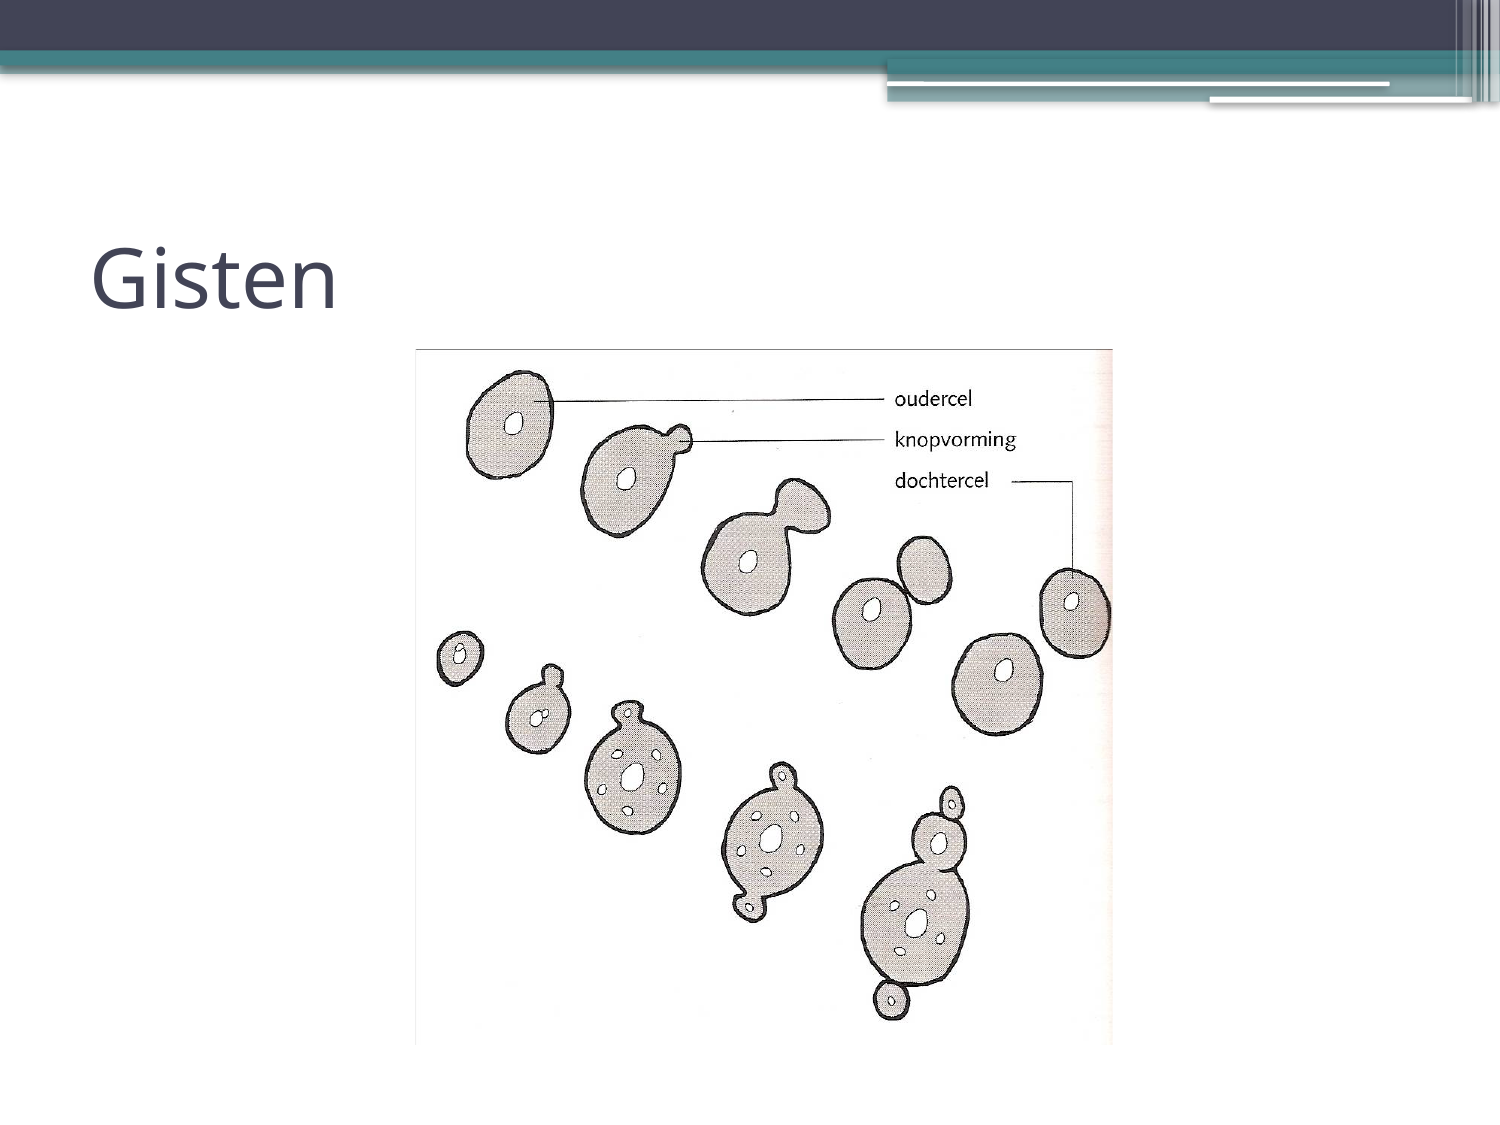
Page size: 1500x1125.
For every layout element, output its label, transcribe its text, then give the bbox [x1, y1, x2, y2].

picture [415, 349, 1113, 1045]
title Gisten [75, 187, 1425, 363]
